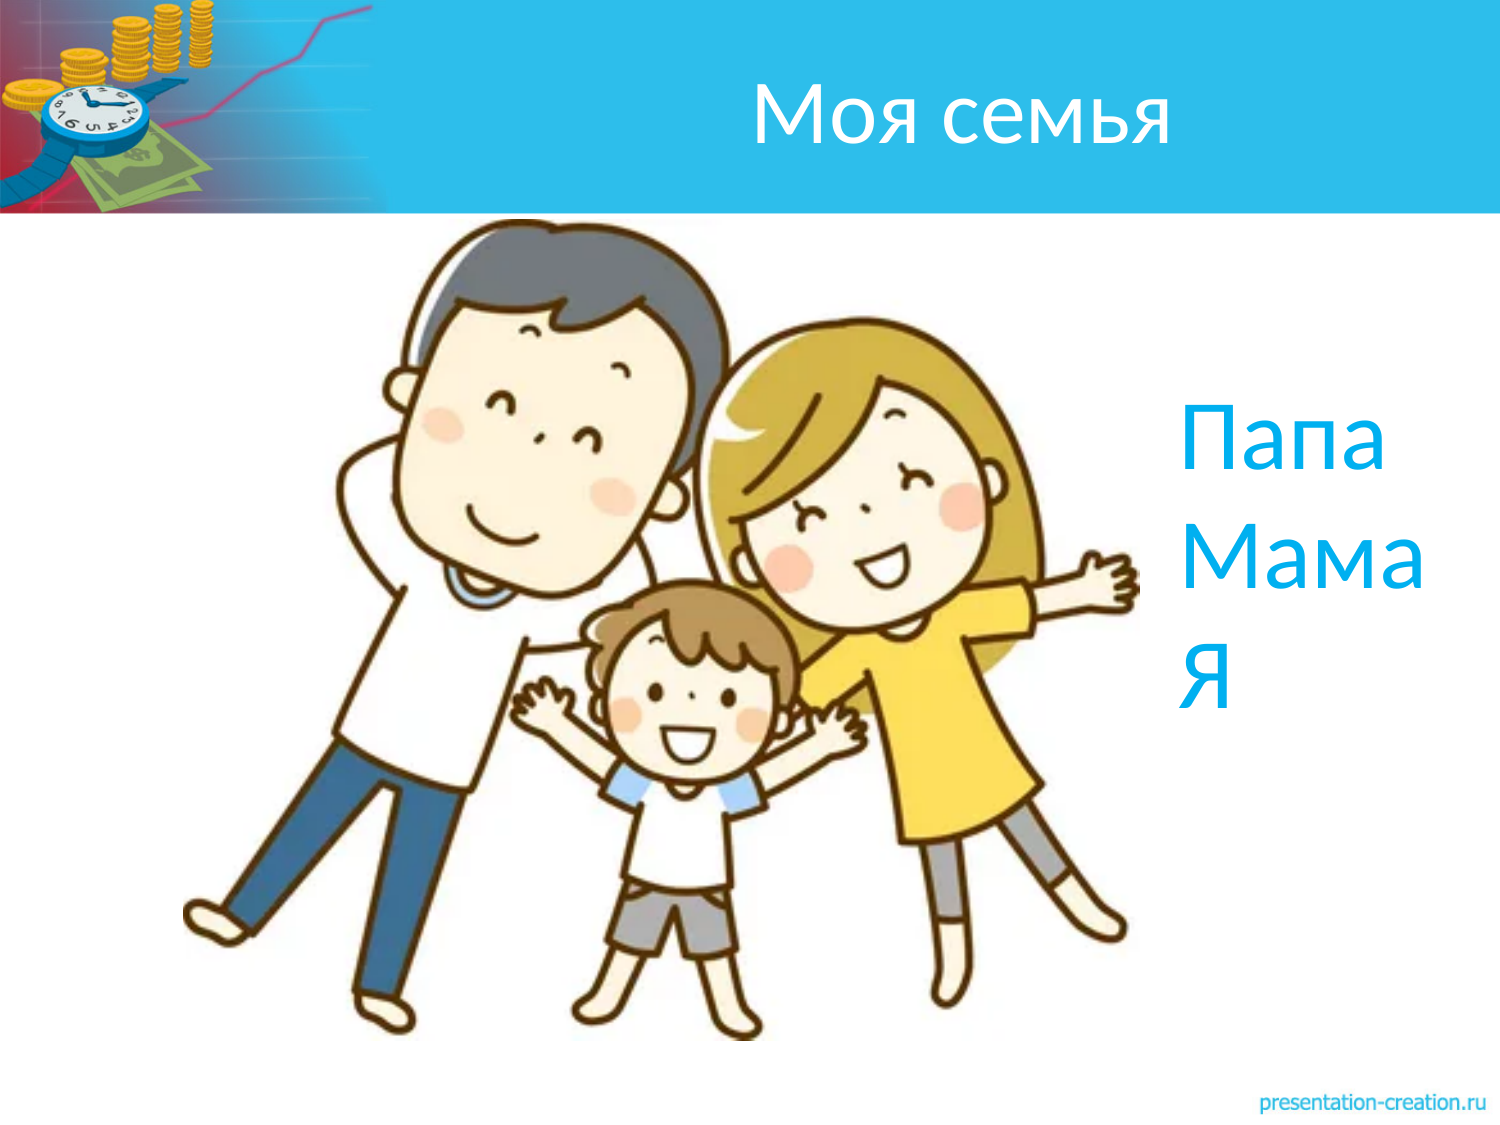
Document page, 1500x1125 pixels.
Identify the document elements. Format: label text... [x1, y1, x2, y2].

picture [0, 0, 1500, 1125]
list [182, 219, 1140, 1041]
text_box Папа Мама Я [1163, 361, 1459, 737]
title Моя семья [442, 0, 1483, 219]
